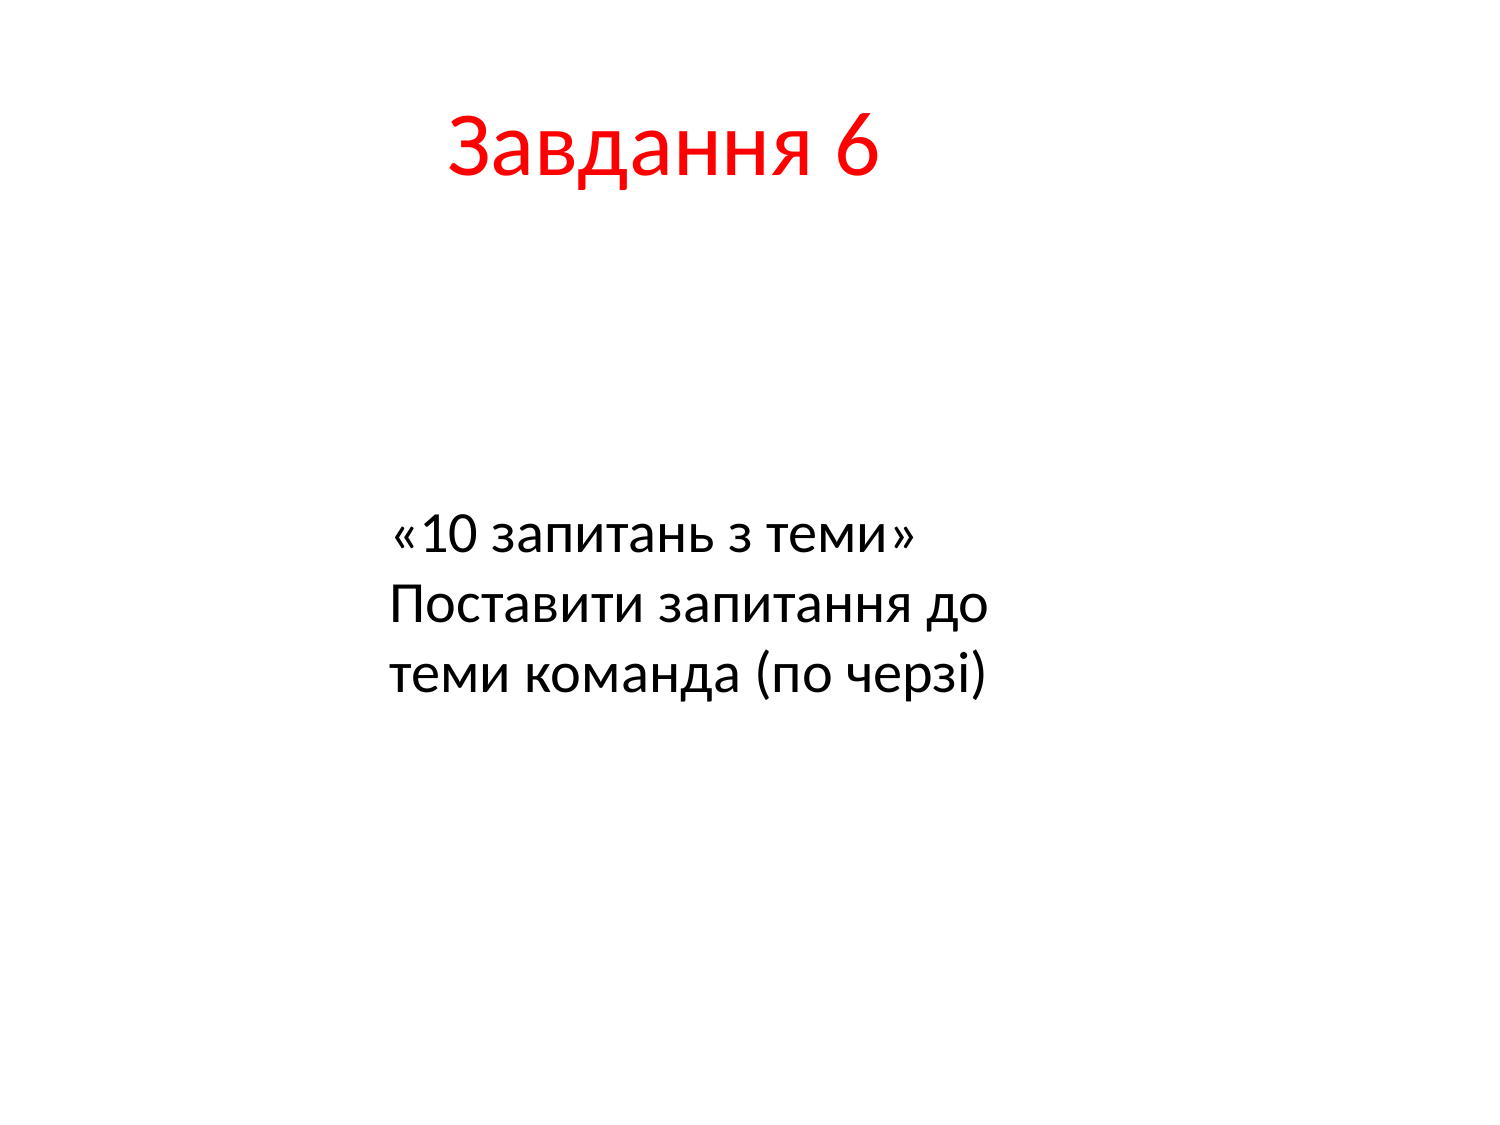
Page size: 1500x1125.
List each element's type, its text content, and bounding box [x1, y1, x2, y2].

title Завдання 6 [0, 45, 1350, 233]
text_box «10 запитань з теми» Поставити запитання до теми команда (по черзі) [374, 486, 1125, 712]
